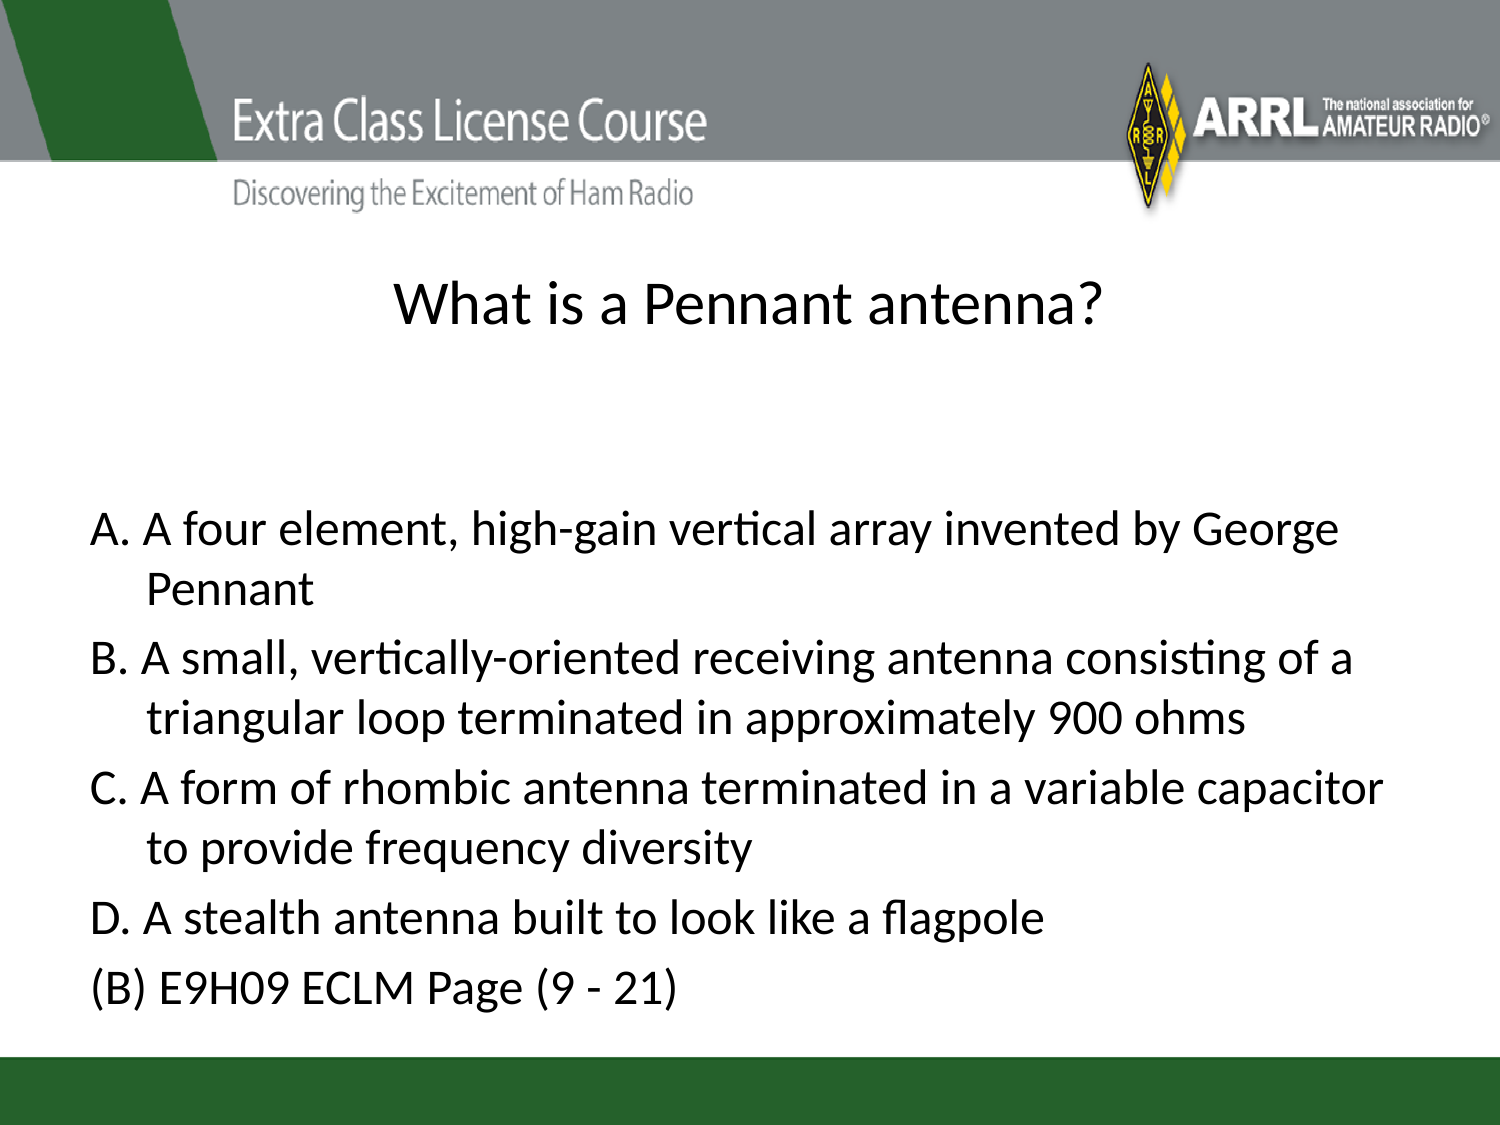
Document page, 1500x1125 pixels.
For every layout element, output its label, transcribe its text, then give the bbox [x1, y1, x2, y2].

picture [0, 0, 1500, 1125]
title What is a Pennant antenna? [75, 254, 1425, 435]
list A. A four element, high-gain vertical array invented by George Pennant B. A small, vertically-oriented receiving antenna consisting of a triangular loop terminated in approximately 900 ohms C. A form of rhombic antenna terminated in a variable capacitor to provide frequency diversity D. A stealth antenna built to look like a flagpole (B) E9H09 ECLM Page (9 - 21) [75, 487, 1425, 1005]
